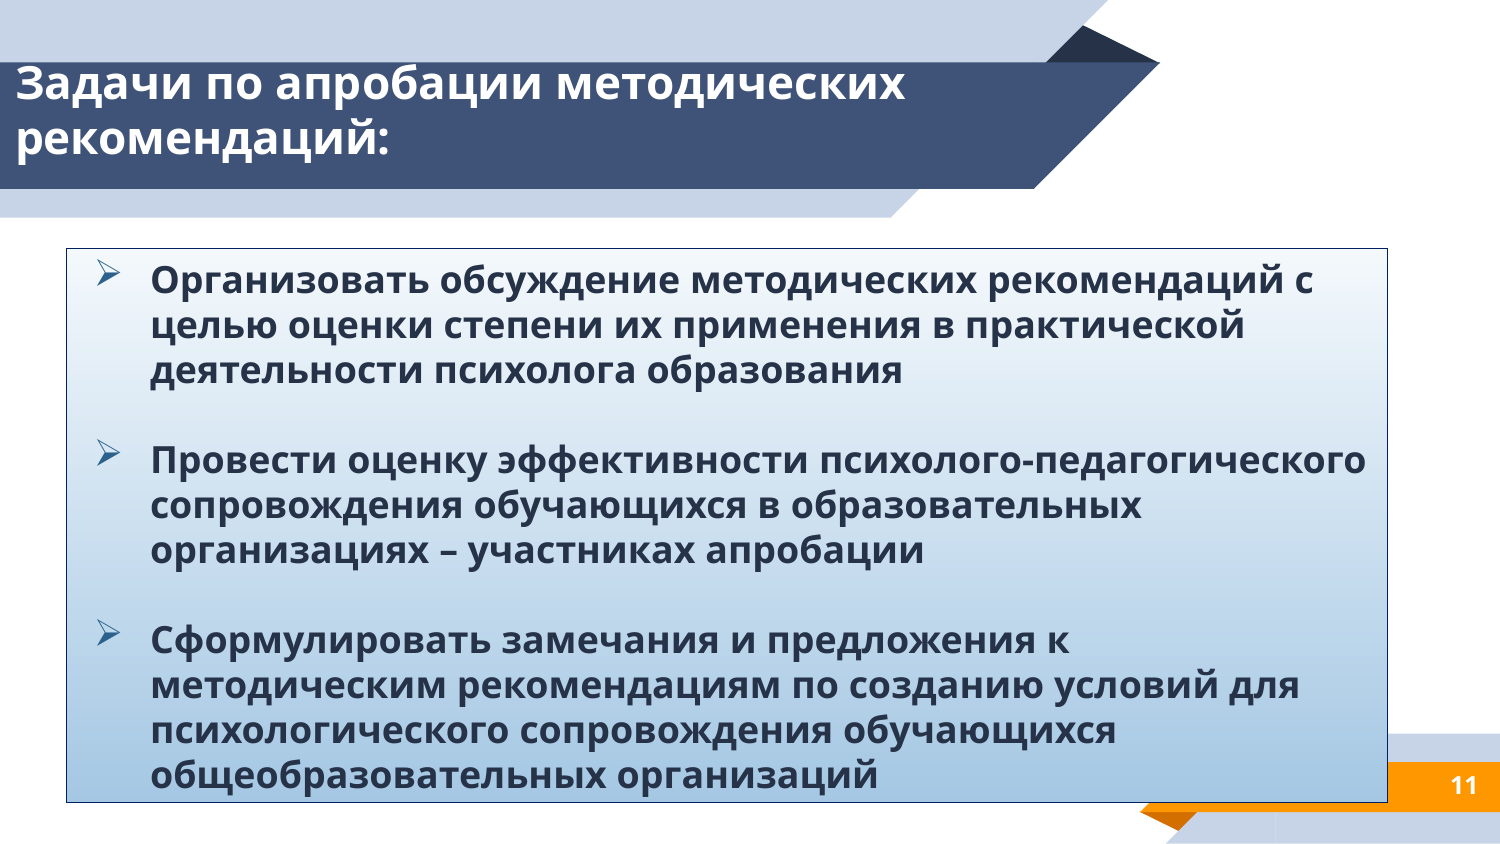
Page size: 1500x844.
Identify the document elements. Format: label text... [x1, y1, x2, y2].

text_box Организовать обсуждение методических рекомендаций с целью оценки степени их применения в практической деятельности психолога образования Провести оценку эффективности психолого-педагогического сопровождения обучающихся в образовательных организациях – участниках апробации Сформулировать замечания и предложения к методическим рекомендациям по созданию условий для психологического сопровождения обучающихся общеобразовательных организаций [66, 248, 1388, 803]
slide_number 11 [1249, 760, 1494, 813]
title Задачи по апробации методических рекомендаций: [0, 45, 1146, 172]
